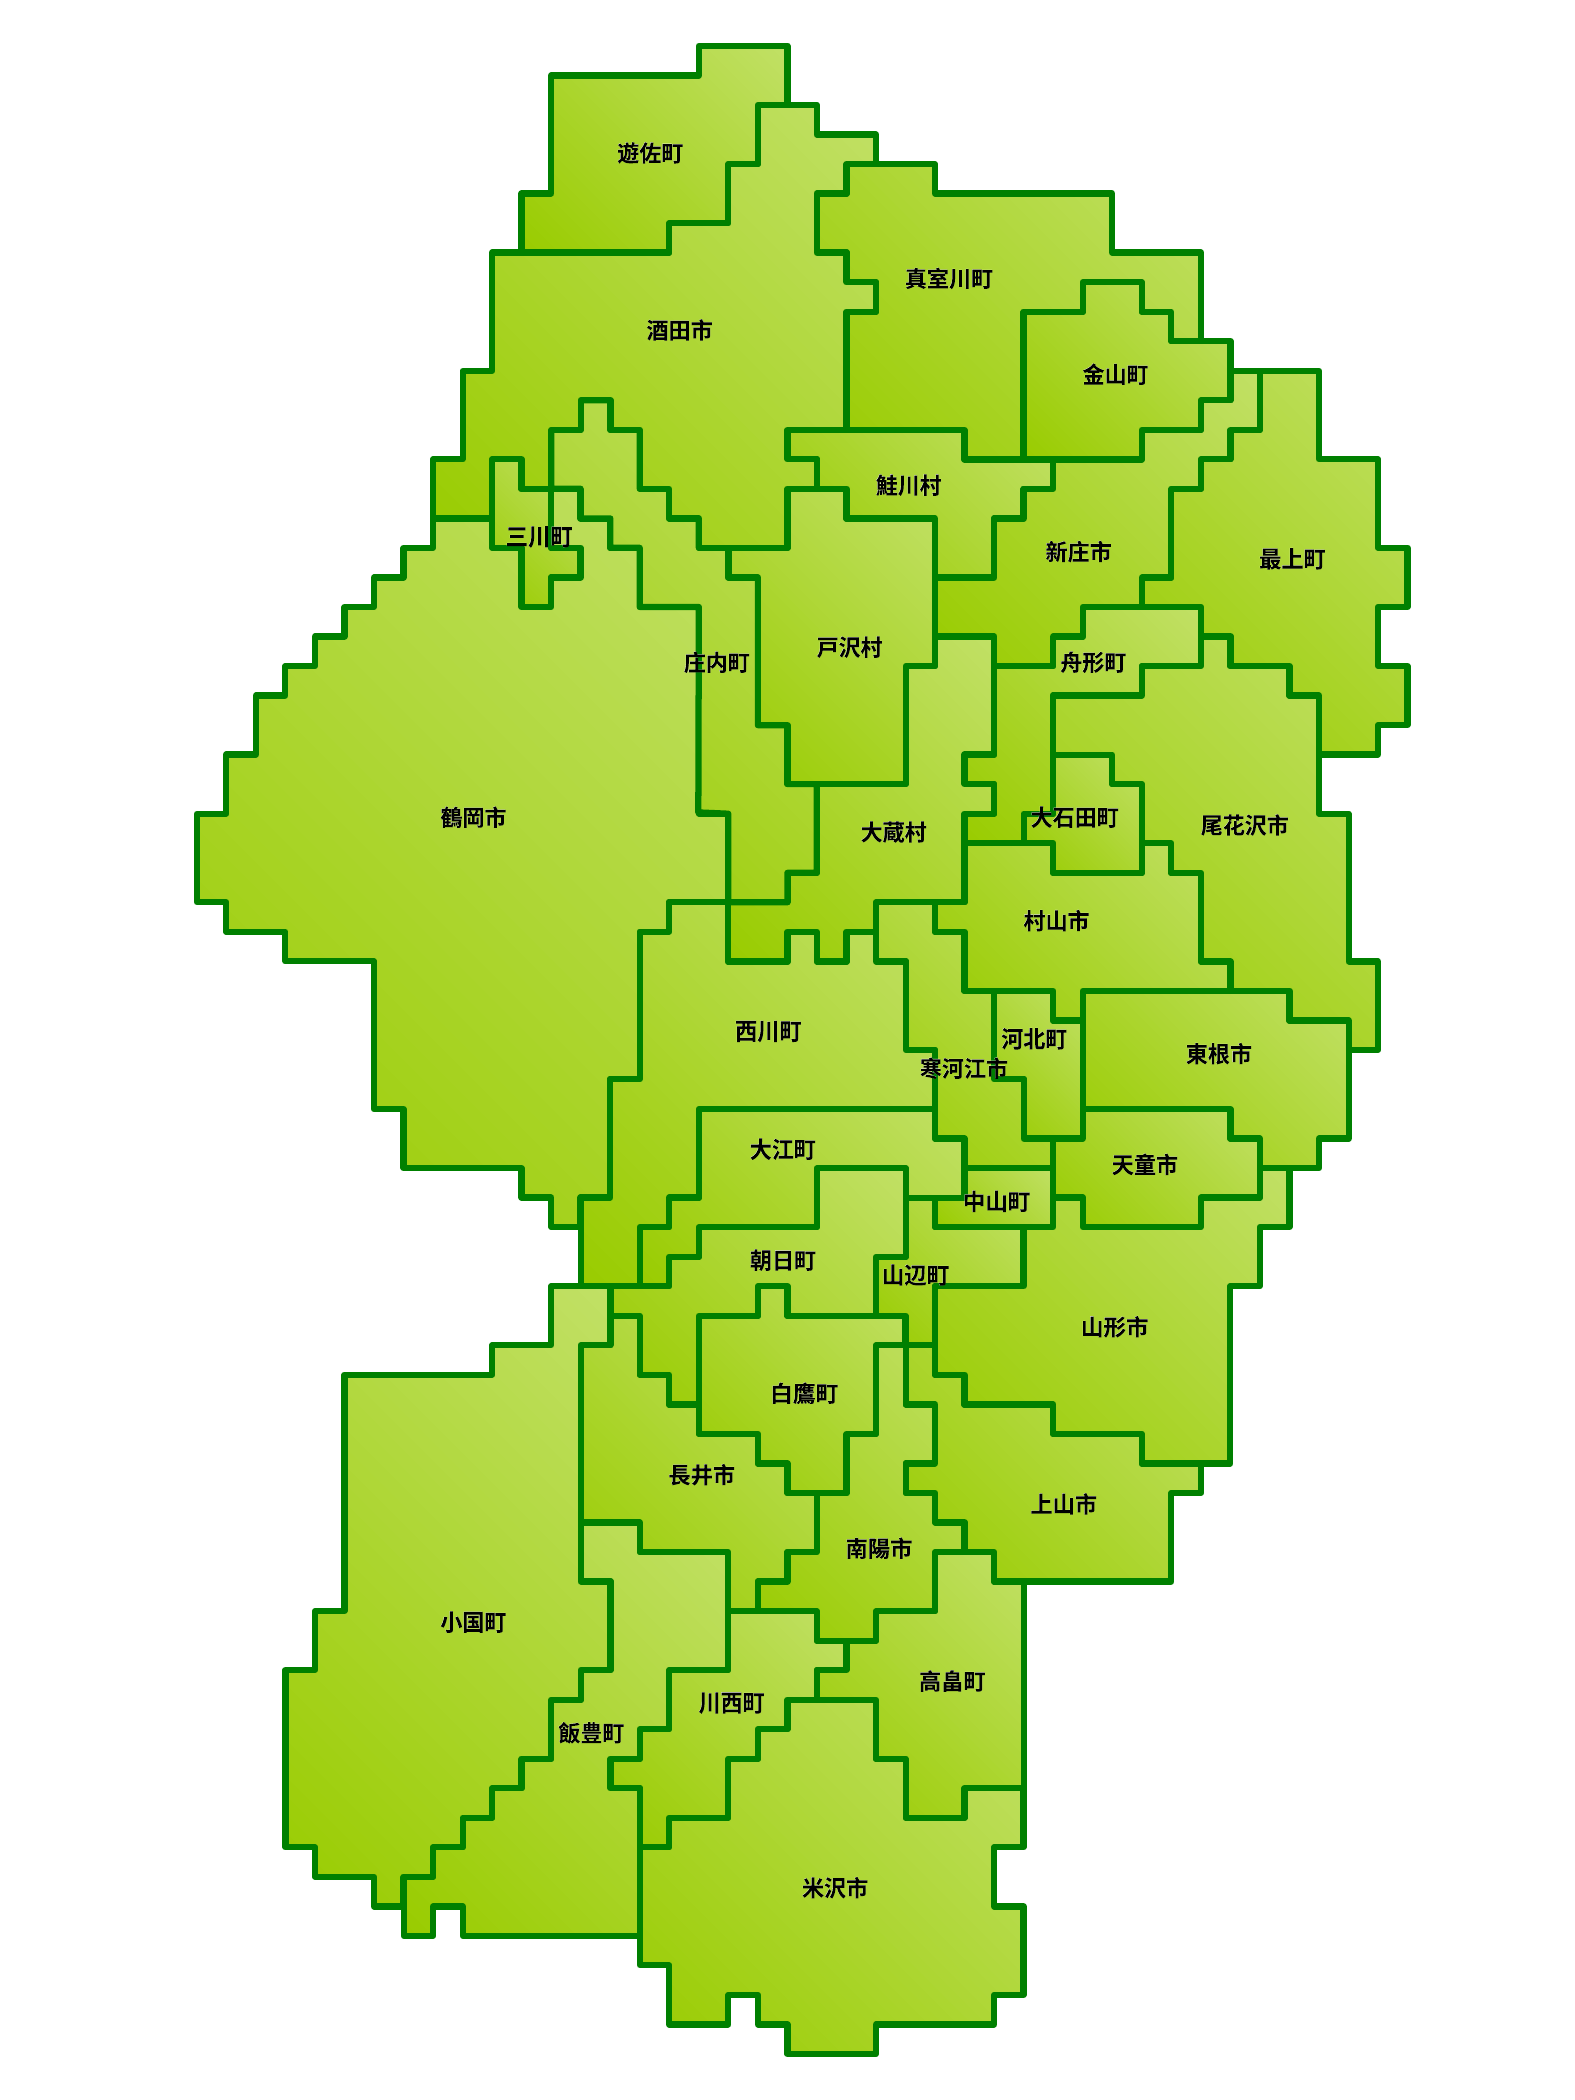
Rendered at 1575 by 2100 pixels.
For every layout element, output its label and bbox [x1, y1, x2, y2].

text_box [1185, 1042, 1252, 1065]
text_box [440, 805, 506, 829]
text_box [1082, 1315, 1149, 1338]
text_box [920, 1056, 1008, 1080]
text_box [683, 650, 750, 674]
text_box [735, 1020, 802, 1043]
text_box [964, 1190, 1030, 1213]
text_box [1082, 362, 1149, 386]
text_box [558, 1721, 624, 1744]
text_box [772, 1381, 838, 1405]
text_box [668, 1463, 735, 1486]
text_box [1060, 650, 1126, 674]
text_box [196, 45, 1408, 2055]
text_box [617, 141, 683, 164]
text_box [860, 820, 927, 844]
text_box [1111, 1153, 1178, 1176]
text_box [1045, 540, 1112, 563]
text_box [1259, 547, 1326, 570]
text_box [646, 318, 713, 342]
text_box [1030, 1492, 1097, 1515]
text_box [919, 1669, 986, 1693]
text_box [1001, 1027, 1067, 1050]
text_box [801, 1876, 868, 1899]
text_box [905, 267, 993, 290]
text_box [1200, 813, 1289, 837]
text_box [698, 1691, 765, 1715]
text_box [506, 525, 573, 549]
text_box [1031, 805, 1119, 829]
text_box [440, 1610, 506, 1634]
text_box [883, 1263, 949, 1287]
text_box [750, 1248, 816, 1272]
text_box [1023, 909, 1089, 932]
text_box [846, 1536, 912, 1560]
text_box [875, 473, 942, 497]
